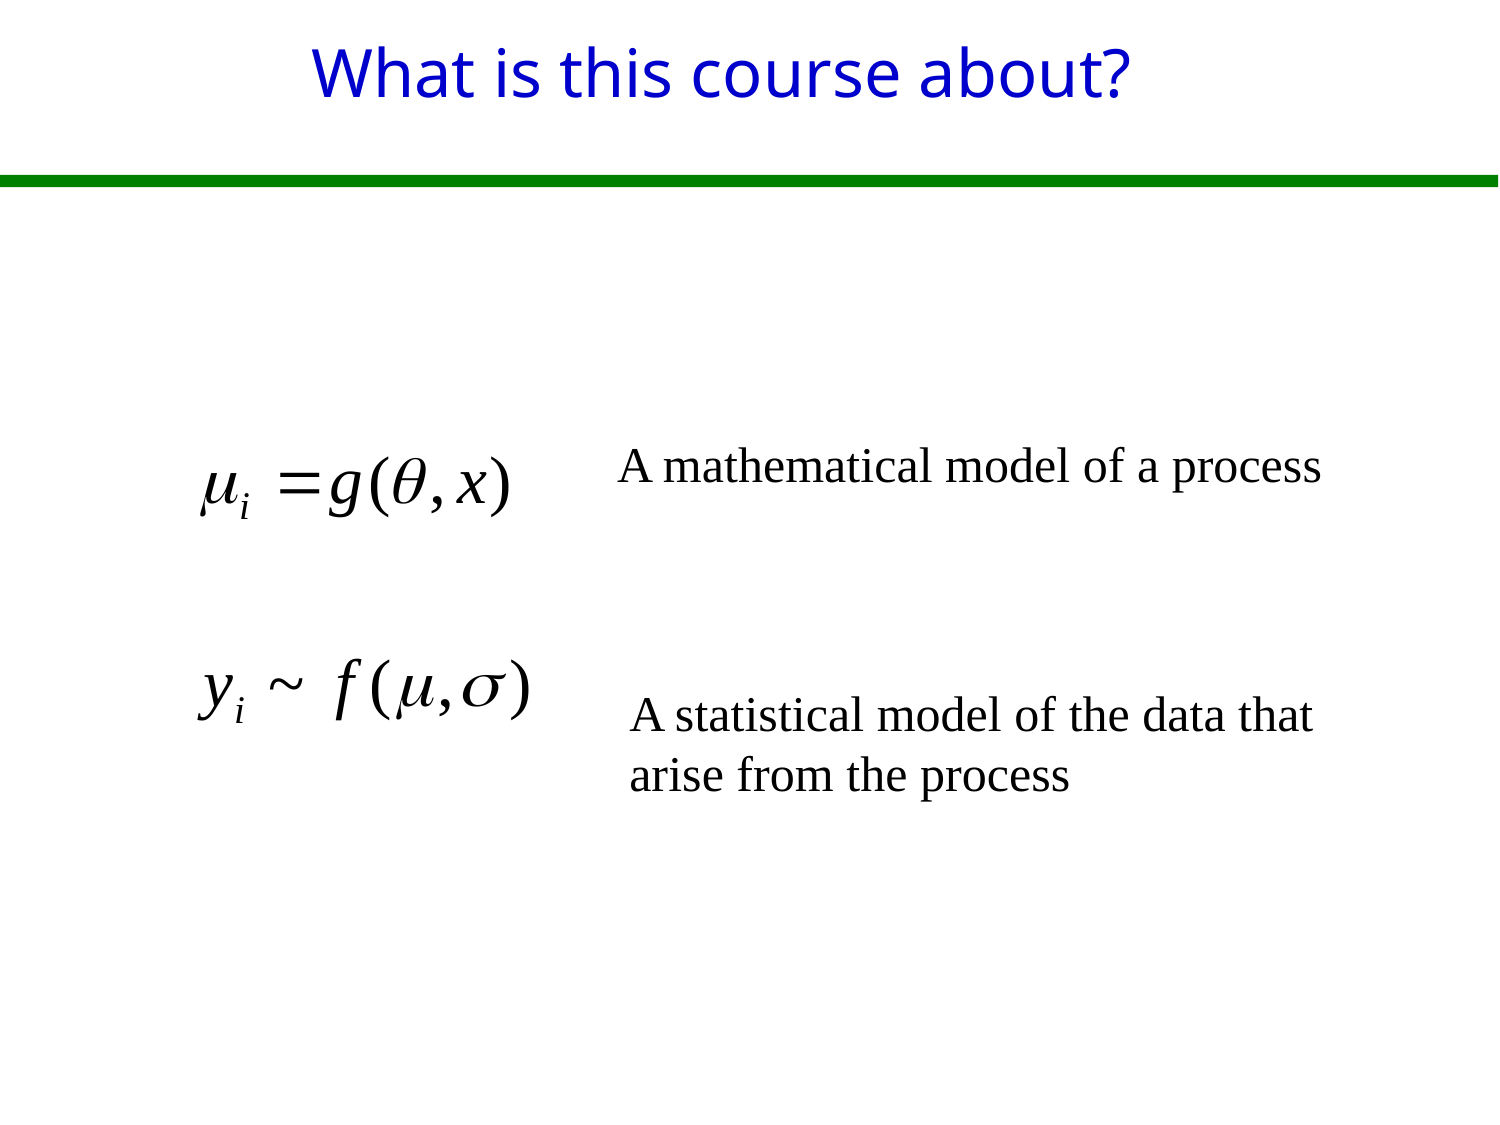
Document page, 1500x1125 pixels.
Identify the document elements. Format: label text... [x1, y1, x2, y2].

text_box A statistical model of the data that arise from the process [614, 674, 1342, 809]
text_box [187, 437, 541, 741]
title What is this course about? [149, 0, 1295, 119]
text_box A mathematical model of a process [602, 424, 1338, 500]
